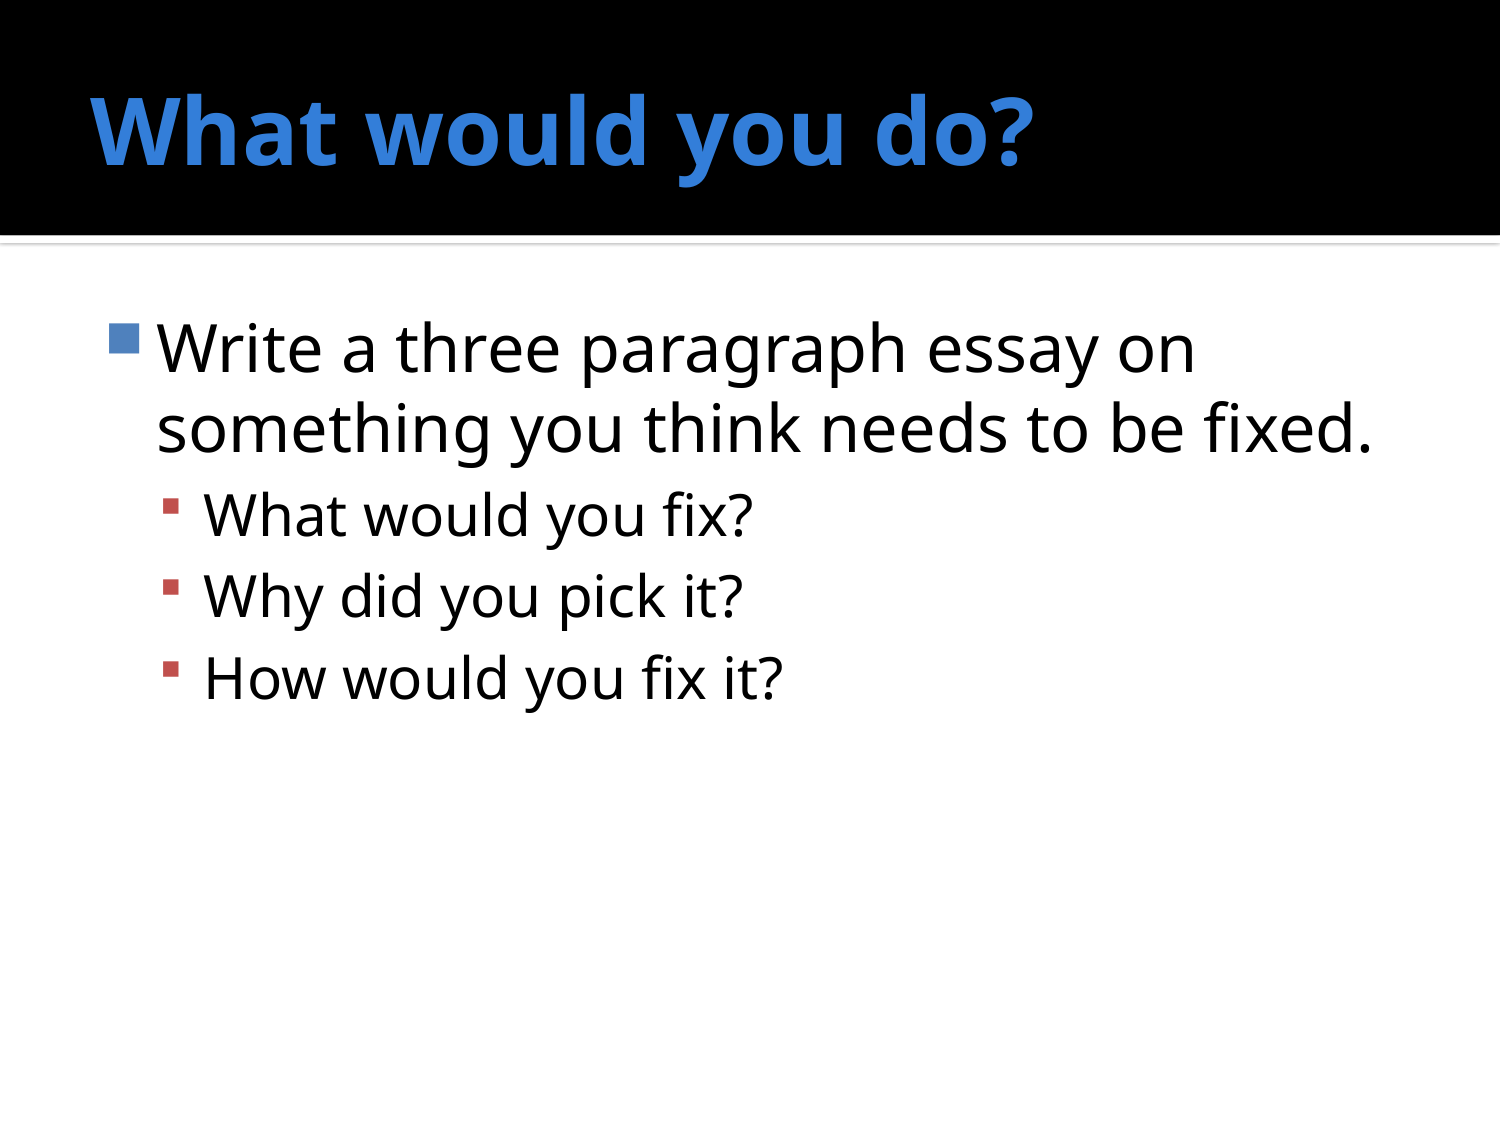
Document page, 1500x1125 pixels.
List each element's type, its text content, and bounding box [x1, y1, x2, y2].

title What would you do? [75, 25, 1425, 231]
list Write a three paragraph essay on something you think needs to be fixed. What would you fix? Why did you pick it? How would you fix it? [75, 291, 1425, 1050]
